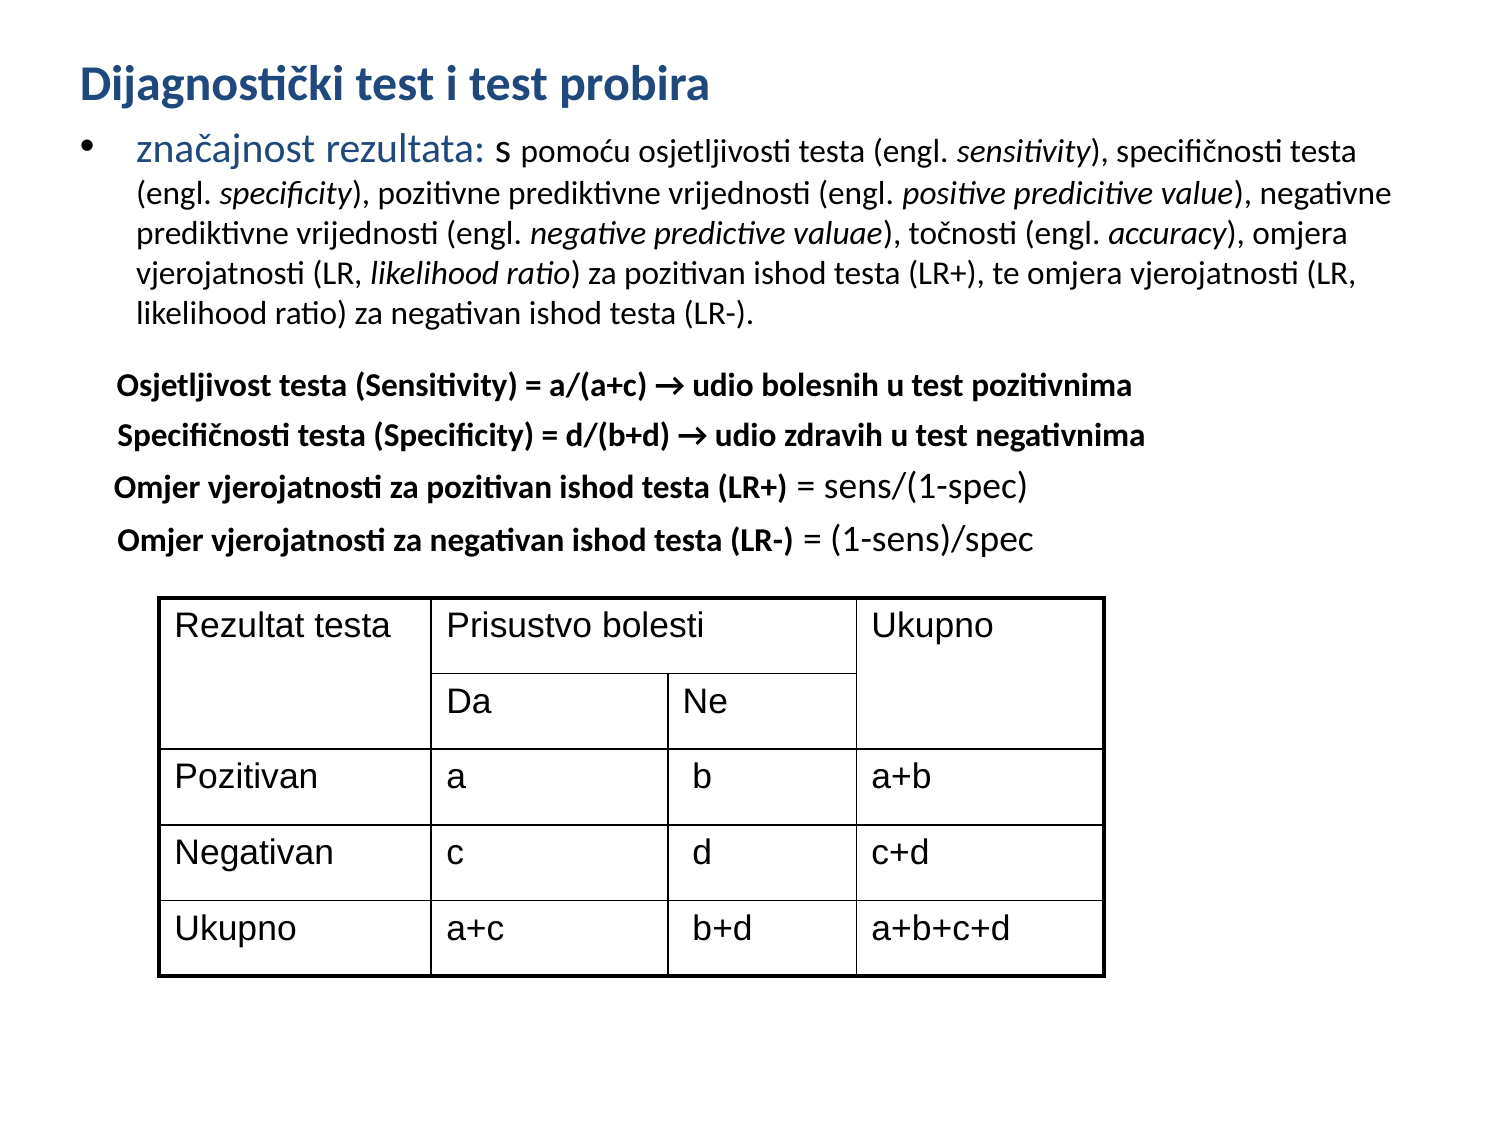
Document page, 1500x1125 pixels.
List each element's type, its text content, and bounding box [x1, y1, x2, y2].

table_cell Pozitivan [161, 750, 430, 824]
table_cell Da [432, 674, 667, 748]
table_cell c [432, 826, 667, 900]
table_cell d [669, 826, 856, 900]
table_cell b [669, 750, 856, 824]
table_cell Negativan [161, 826, 430, 900]
table_cell Ne [669, 674, 856, 748]
table_cell c+d [857, 826, 1102, 900]
table_header Prisustvo bolesti [432, 600, 856, 673]
list Dijagnostički test i test probira značajnost rezultata: s pomoću osjetljivosti testa (engl. sensitivity), specifičnosti testa (engl. specificity), pozitivne prediktivne vrijednosti (engl. positive predicitive value), negativne prediktivne vrijednosti (engl. negative predictive valuae), točnosti (engl. accuracy), omjera vjerojatnosti (LR, likelihood ratio) za pozitivan ishod testa (LR+), te omjera vjerojatnosti (LR, likelihood ratio) za negativan ishod testa (LR-). Osjetljivost testa (Sensitivity) = a/(a+c) → udio bolesnih u test pozitivnima Specifičnosti testa (Specificity) = d/(b+d) → udio zdravih u test negativnima Omjer vjerojatnosti za pozitivan ishod testa (LR+) = sens/(1-spec) Omjer vjerojatnosti za negativan ishod testa (LR-) = (1-sens)/spec [64, 42, 1436, 1000]
table_cell a [432, 750, 667, 824]
table_cell Ukupno [161, 901, 430, 974]
table_header Rezultat testa [161, 600, 430, 748]
table_cell a+c [432, 901, 667, 974]
table_cell b+d [669, 901, 856, 974]
table_cell a+b [857, 750, 1102, 824]
table_header Ukupno [857, 600, 1102, 748]
table_cell a+b+c+d [857, 901, 1102, 974]
